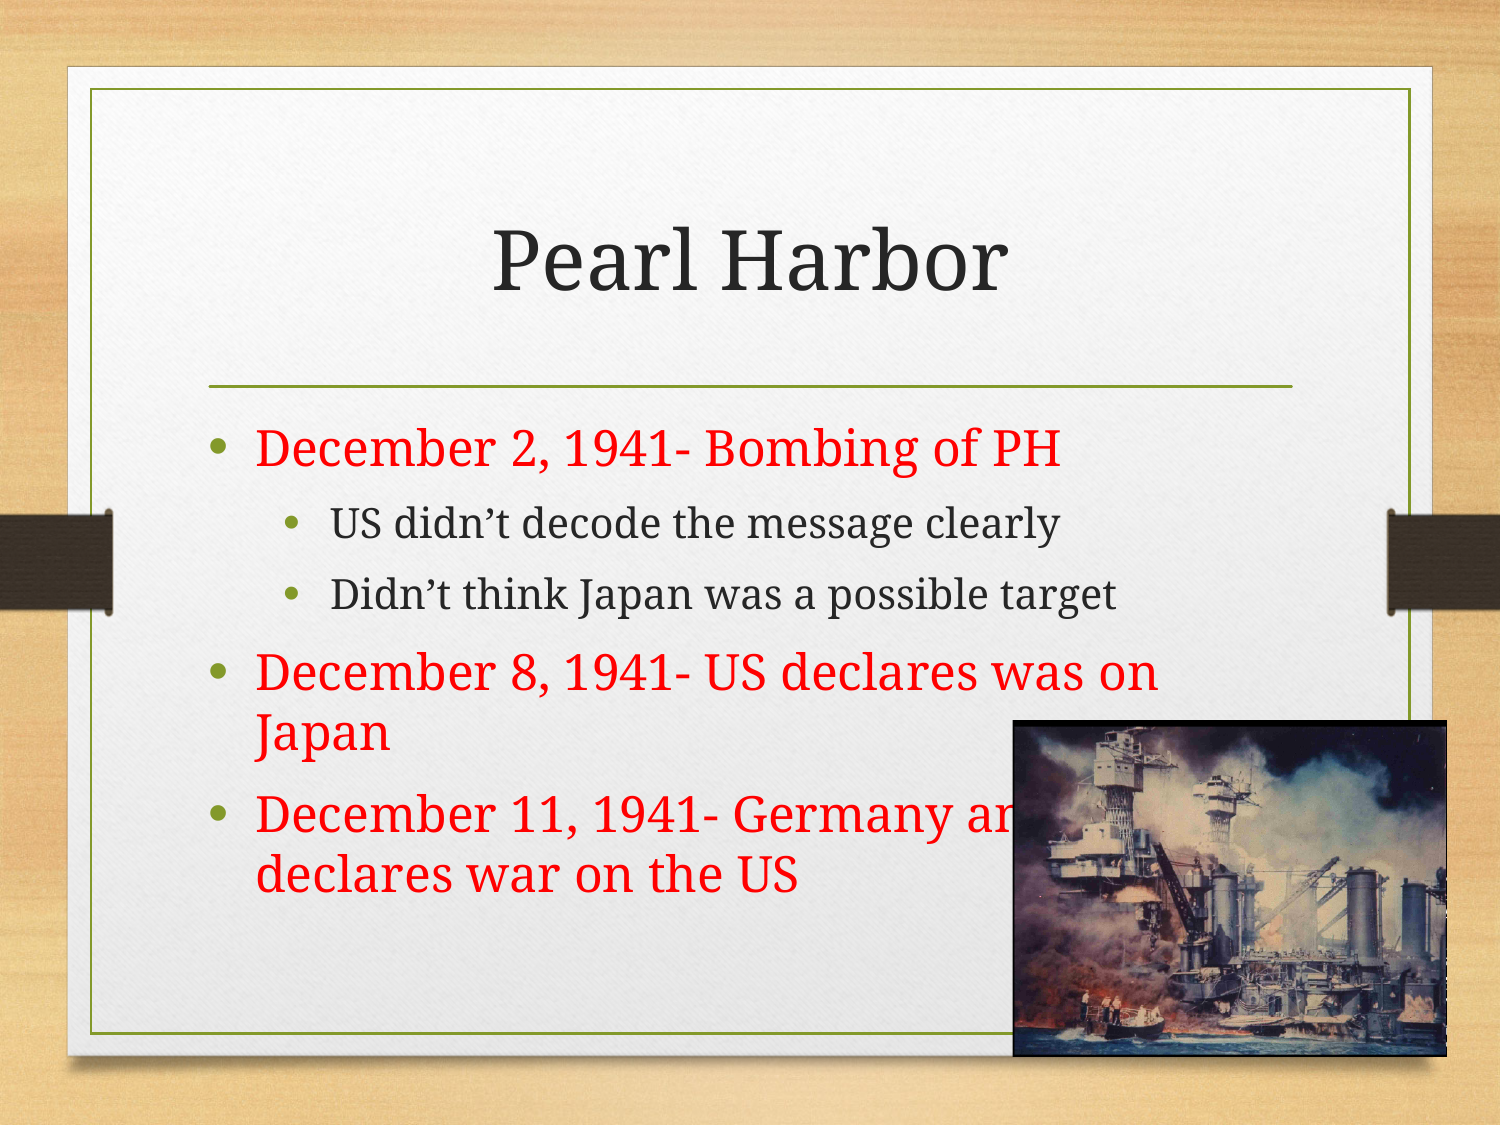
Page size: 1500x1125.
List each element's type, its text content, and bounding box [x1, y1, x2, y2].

title Pearl Harbor [193, 150, 1309, 365]
picture [0, 0, 1500, 1125]
list December 2, 1941- Bombing of PH US didn’t decode the message clearly Didn’t think Japan was a possible target December 8, 1941- US declares was on Japan December 11, 1941- Germany and Italy declares war on the US [193, 408, 1309, 974]
